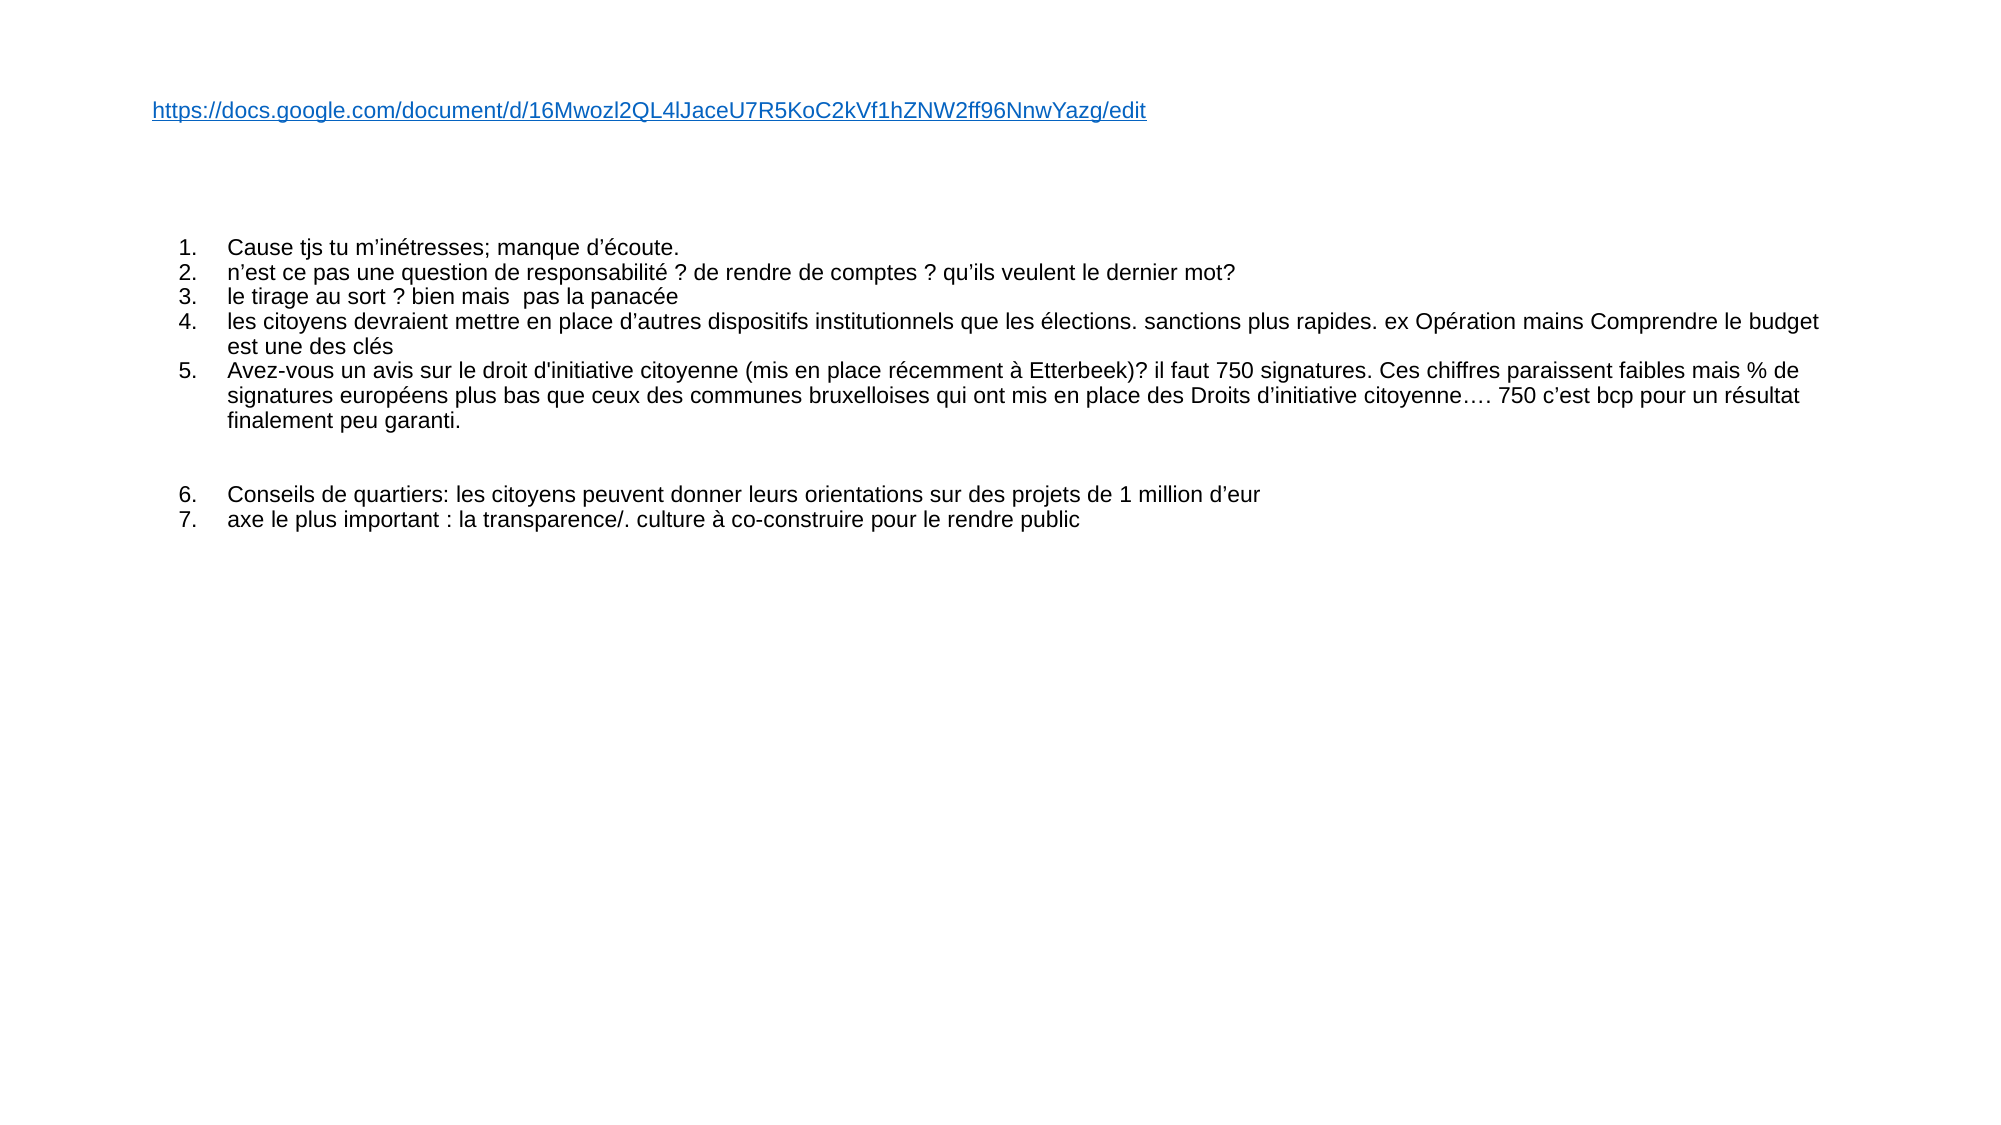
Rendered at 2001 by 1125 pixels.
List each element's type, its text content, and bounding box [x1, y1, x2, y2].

list https://docs.google.com/document/d/16Mwozl2QL4lJaceU7R5KoC2kVf1hZNW2ff96NnwYazg/edit Cause tjs tu m’inétresses; manque d’écoute. n’est ce pas une question de responsabilité ? de rendre de comptes ? qu’ils veulent le dernier mot? le tirage au sort ? bien mais pas la panacée les citoyens devraient mettre en place d’autres dispositifs institutionnels que les élections. sanctions plus rapides. ex Opération mains Comprendre le budget est une des clés Avez-vous un avis sur le droit d'initiative citoyenne (mis en place récemment à Etterbeek)? il faut 750 signatures. Ces chiffres paraissent faibles mais % de signatures européens plus bas que ceux des communes bruxelloises qui ont mis en place des Droits d’initiative citoyenne…. 750 c’est bcp pour un résultat finalement peu garanti. Conseils de quartiers: les citoyens peuvent donner leurs orientations sur des projets de 1 million d’eur axe le plus important : la transparence/. culture à co-construire pour le rendre public [137, 91, 1863, 1014]
